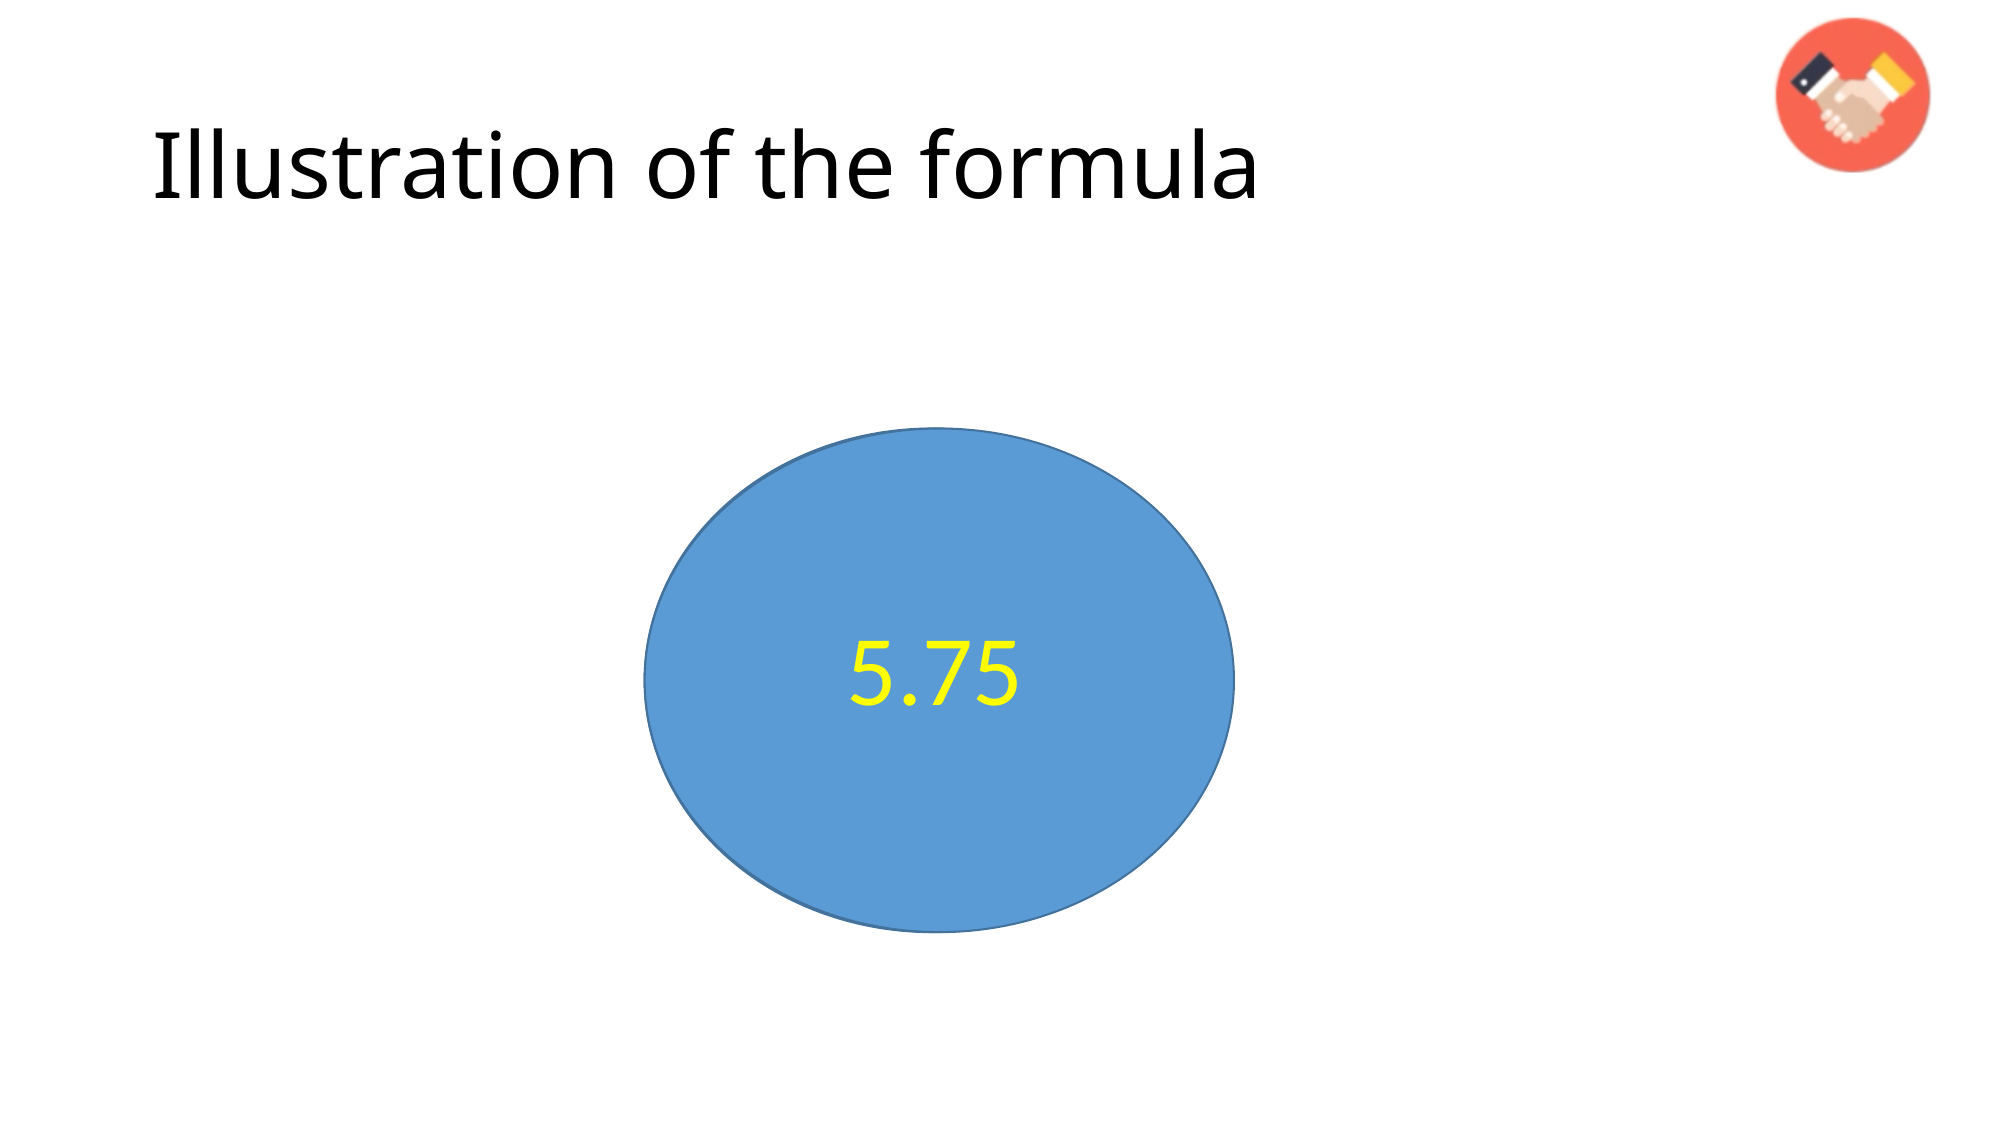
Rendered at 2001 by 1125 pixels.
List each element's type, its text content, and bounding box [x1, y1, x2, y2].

text_box 5.75 [831, 598, 1209, 734]
text_box [643, 427, 1235, 934]
picture [1749, 8, 1954, 182]
title Illustration of the formula [137, 59, 1863, 278]
